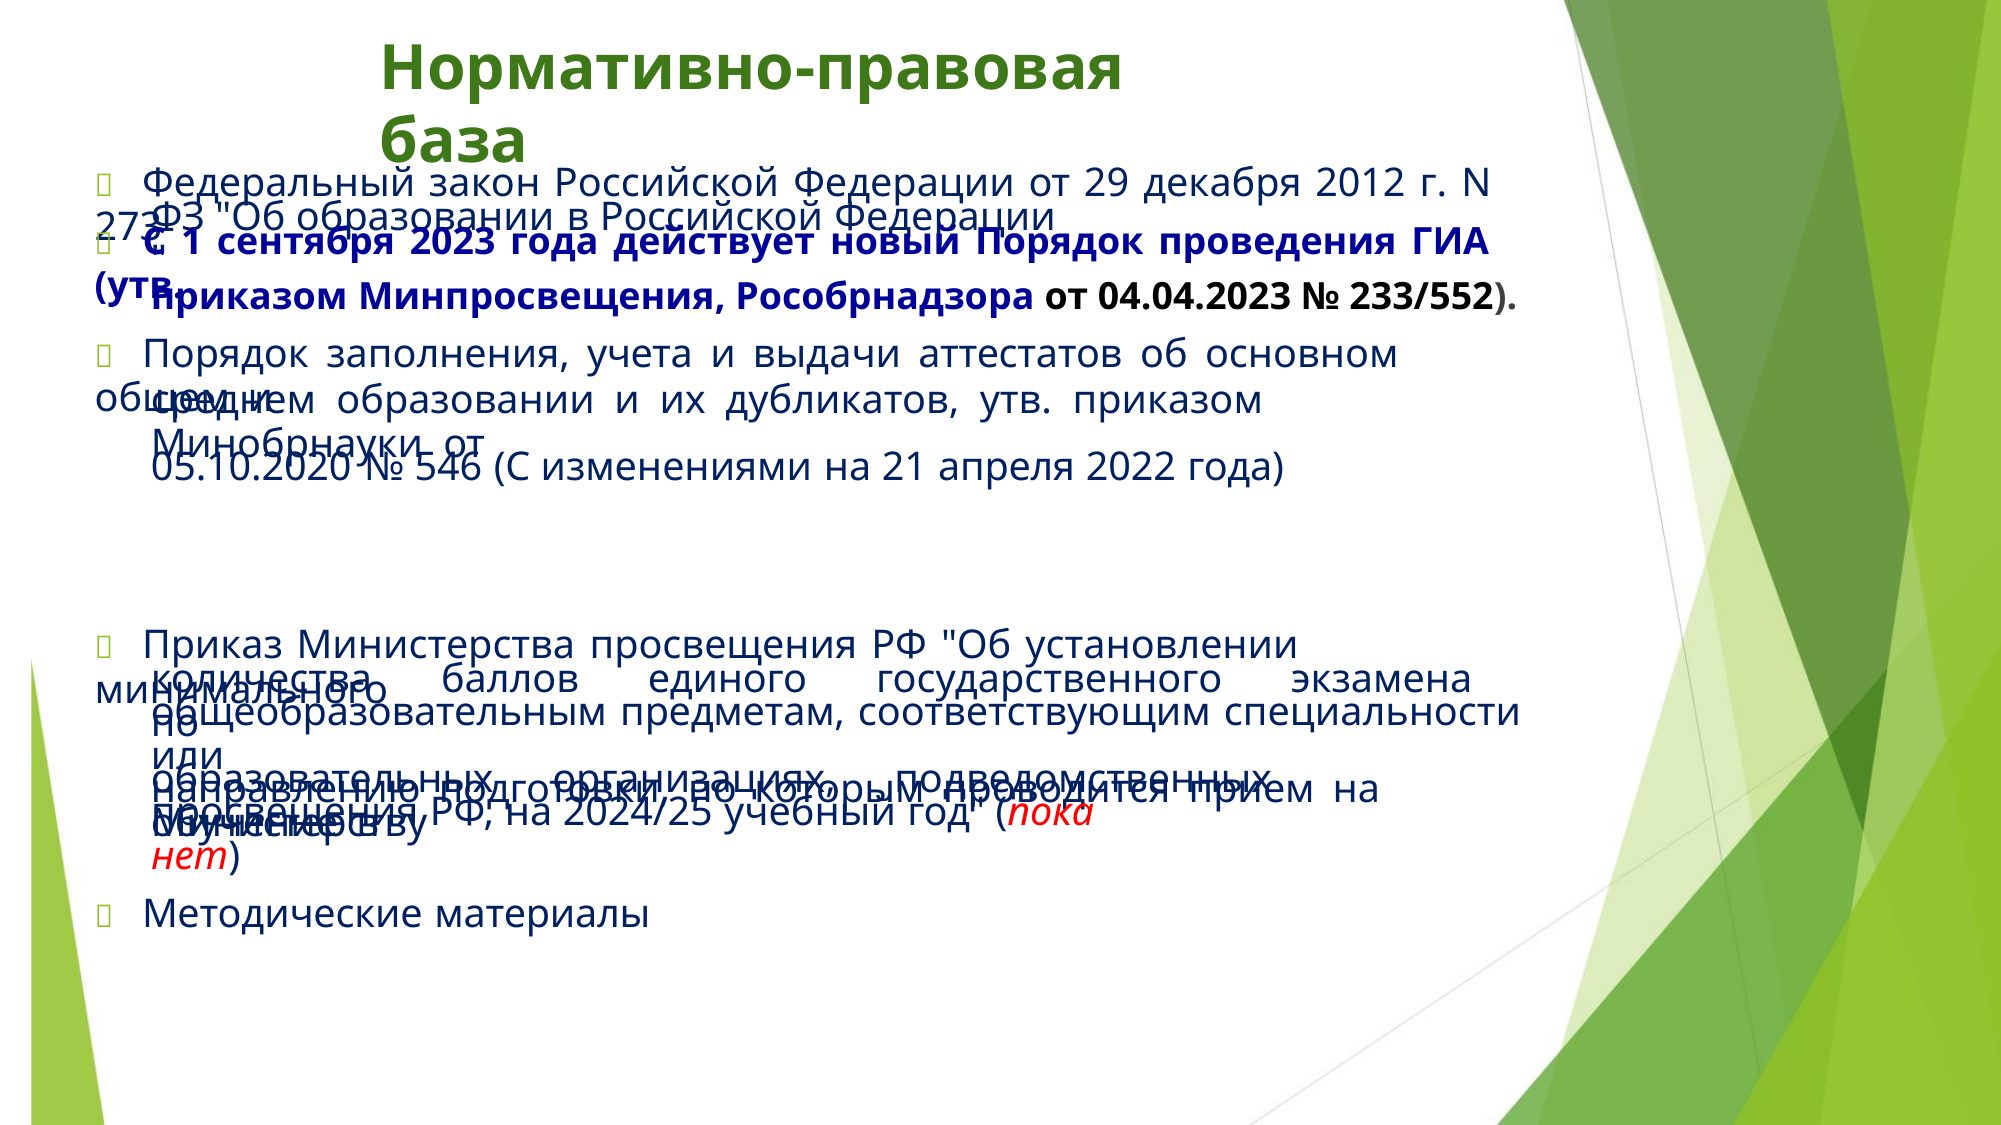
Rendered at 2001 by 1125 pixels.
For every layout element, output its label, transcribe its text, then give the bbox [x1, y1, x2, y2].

text_box 05.10.2020 № 546 (С изменениями на 21 апреля 2022 года) [150, 444, 1331, 489]
text_box среднем образовании и их дубликатов, утв. приказом Минобрнауки от [150, 377, 1549, 466]
text_box количества баллов единого государственного экзамена по [150, 656, 1549, 689]
text_box  С 1 сентября 2023 года действует новый Порядок проведения ГИА (утв. [94, 218, 1549, 274]
text_box образовательных организациях, подведомственных Министерству [150, 755, 1549, 845]
text_box  Федеральный закон Российской Федерации от 29 декабря 2012 г. N 273- [94, 160, 1549, 218]
text_box общеобразовательным предметам, соответствующим специальности или направлению подготовки, по которым проводится прием на обучение в [150, 689, 1549, 755]
text_box Нормативно-правовая база [379, 29, 1226, 160]
text_box [31, 0, 2000, 1125]
text_box ФЗ "Об образовании в Российской Федерации " [150, 193, 1057, 218]
text_box  Приказ Министерства просвещения РФ "Об установлении минимального [94, 622, 1549, 712]
text_box просвещения РФ, на 2024/25 учебный год" (пока нет)  Методические материалы [94, 789, 1172, 936]
text_box приказом Минпросвещения, Рособрнадзора от 04.04.2023 № 233/552).  Порядок заполнения, учета и выдачи аттестатов об основном общем и [94, 274, 1549, 420]
